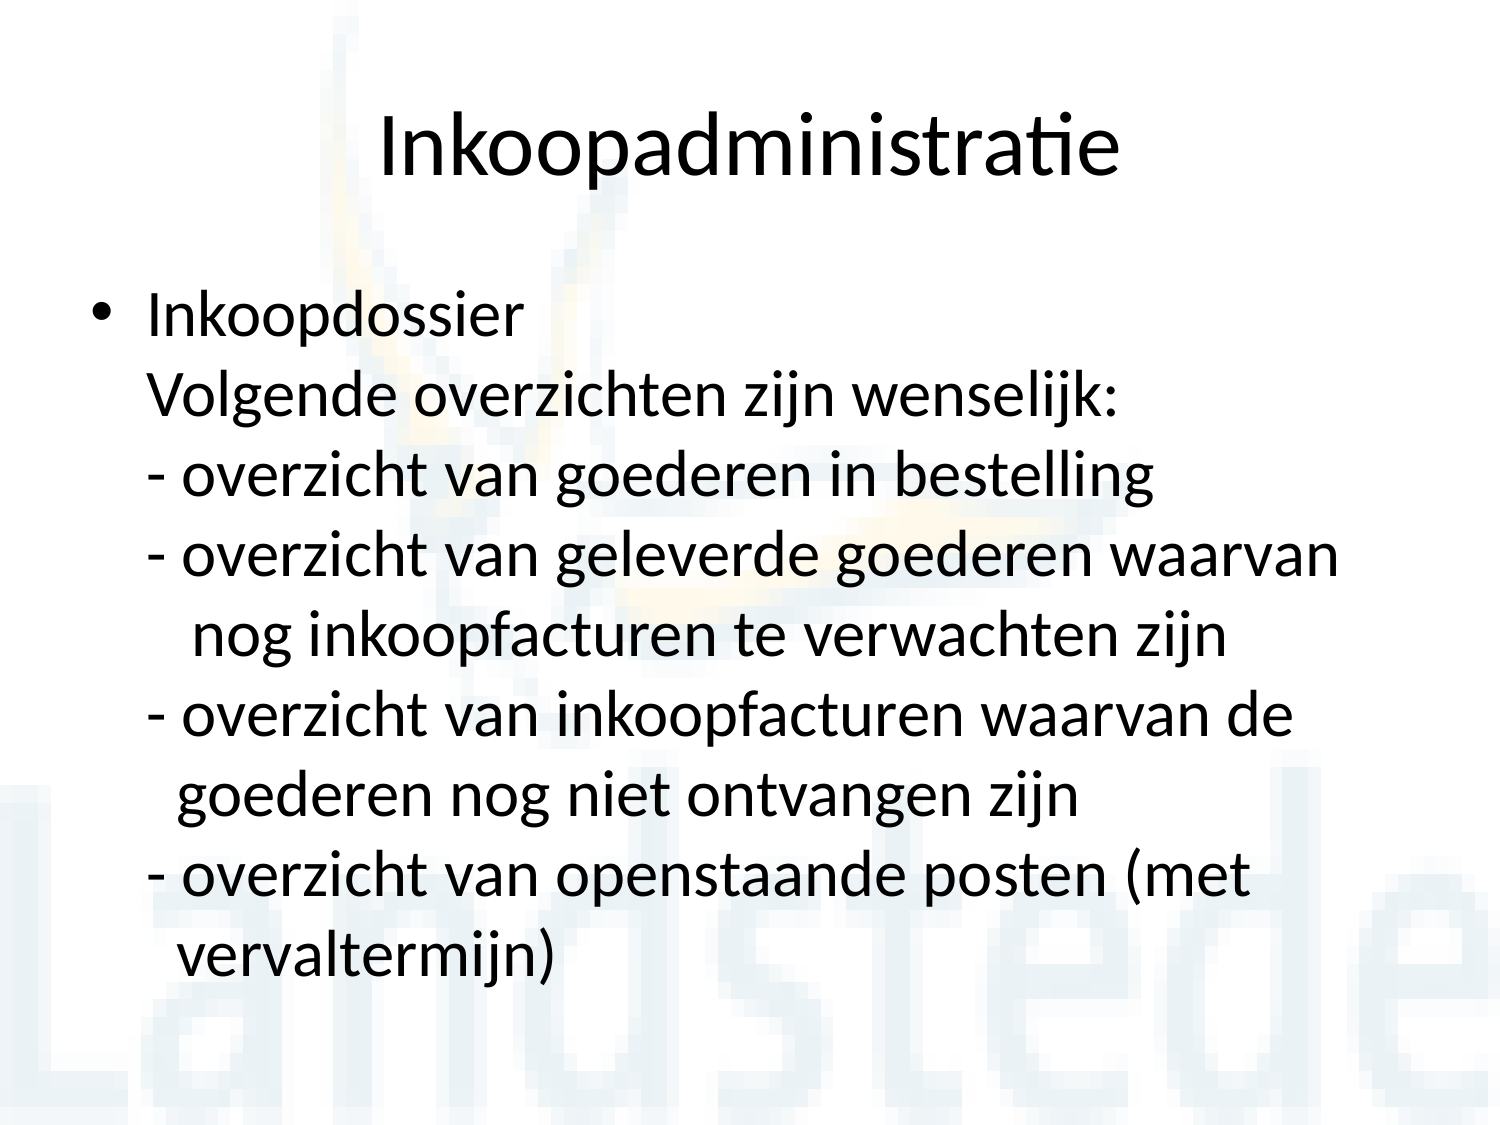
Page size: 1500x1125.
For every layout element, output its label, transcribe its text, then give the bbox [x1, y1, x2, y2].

title Inkoopadministratie [75, 45, 1425, 233]
list Inkoopdossier Volgende overzichten zijn wenselijk: - overzicht van goederen in bestelling - overzicht van geleverde goederen waarvan nog inkoopfacturen te verwachten zijn - overzicht van inkoopfacturen waarvan de goederen nog niet ontvangen zijn - overzicht van openstaande posten (met vervaltermijn) [75, 262, 1425, 1005]
